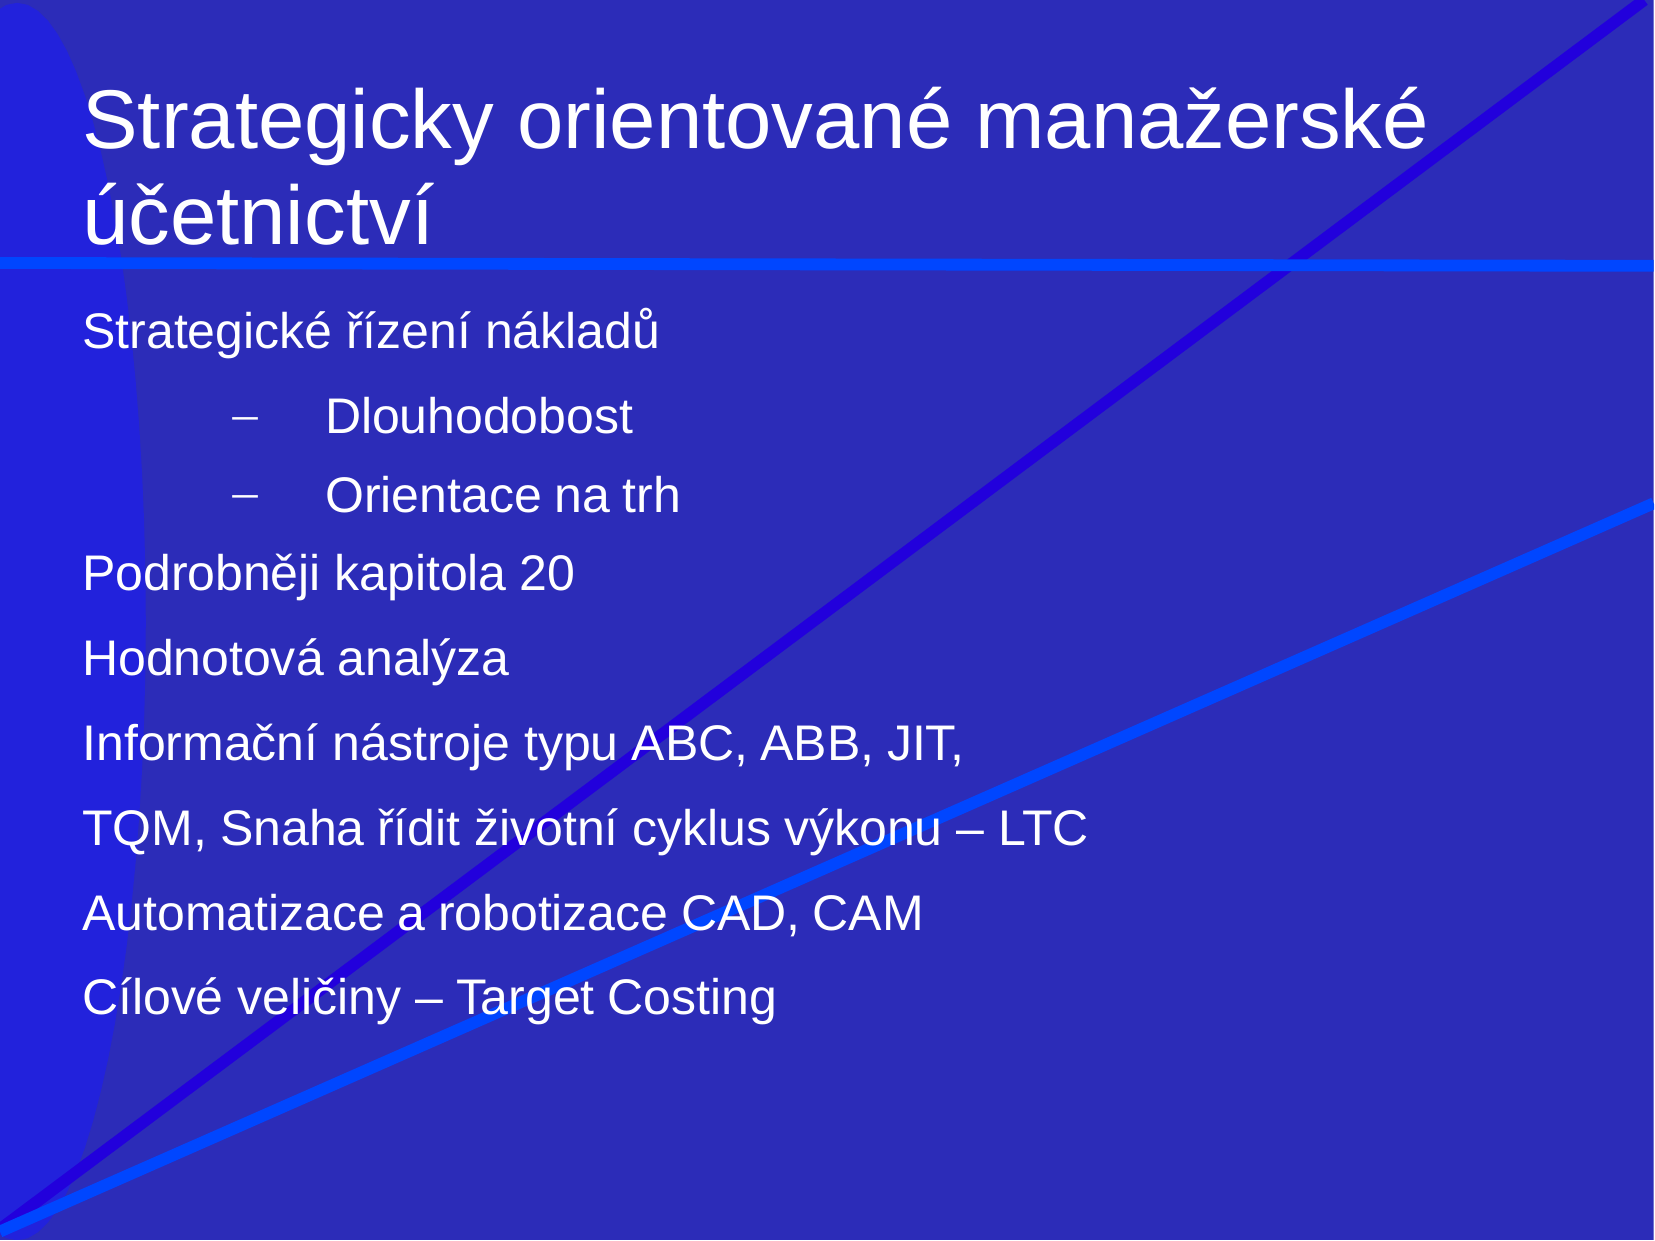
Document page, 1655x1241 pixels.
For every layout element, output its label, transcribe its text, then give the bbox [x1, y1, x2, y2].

title Strategicky orientované manažerské účetnictví [80, 69, 1574, 277]
text_box Strategické řízení nákladů Dlouhodobost Orientace na trh Podrobněji kapitola 20 Hodnotová analýza Informační nástroje typu ABC, ABB, JIT, TQM, Snaha řídit životní cyklus výkonu – LTC Automatizace a robotizace CAD, CAM Cílové veličiny – Target Costing [80, 298, 1103, 1026]
